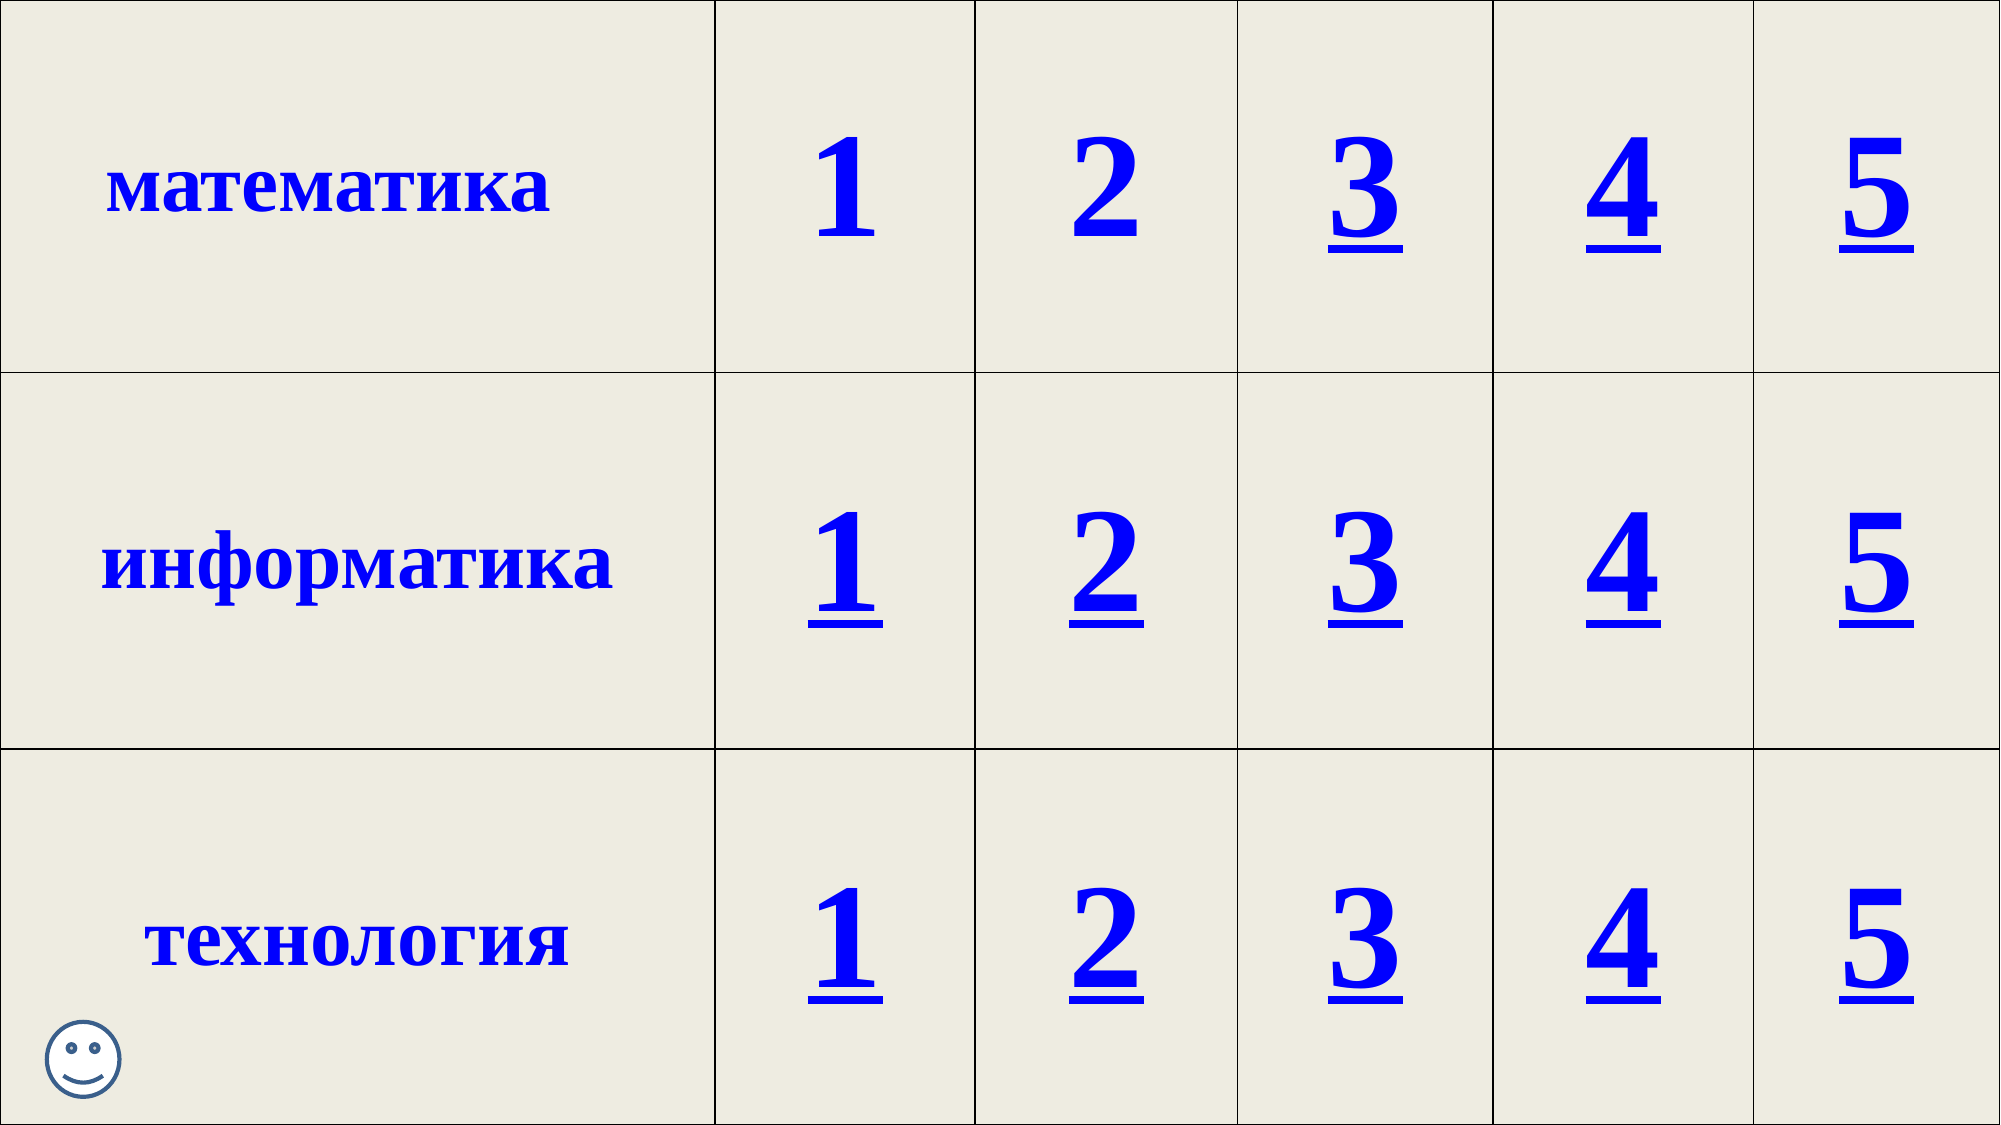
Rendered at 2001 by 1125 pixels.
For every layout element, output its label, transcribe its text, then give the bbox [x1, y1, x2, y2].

table_cell 3 [1238, 373, 1492, 748]
table_cell 5 [1754, 750, 1999, 1124]
table_cell 5 [1754, 373, 1999, 748]
table_header 3 [1238, 1, 1492, 372]
table_cell 1 [716, 750, 974, 1124]
table_header 1 [716, 1, 974, 372]
table_header математика [1, 1, 714, 372]
table_header 4 [1494, 1, 1753, 372]
table_cell 3 [1238, 750, 1492, 1124]
table_header 2 [976, 1, 1237, 372]
table_cell информатика [1, 373, 714, 748]
text_box [44, 1019, 122, 1099]
table_header 5 [1754, 1, 1999, 372]
table_cell 1 [716, 373, 974, 748]
table_cell технология [1, 750, 714, 1124]
table_cell 4 [1494, 750, 1753, 1124]
table_cell 2 [976, 373, 1237, 748]
table_cell 4 [1494, 373, 1753, 748]
table_cell 2 [976, 750, 1237, 1124]
